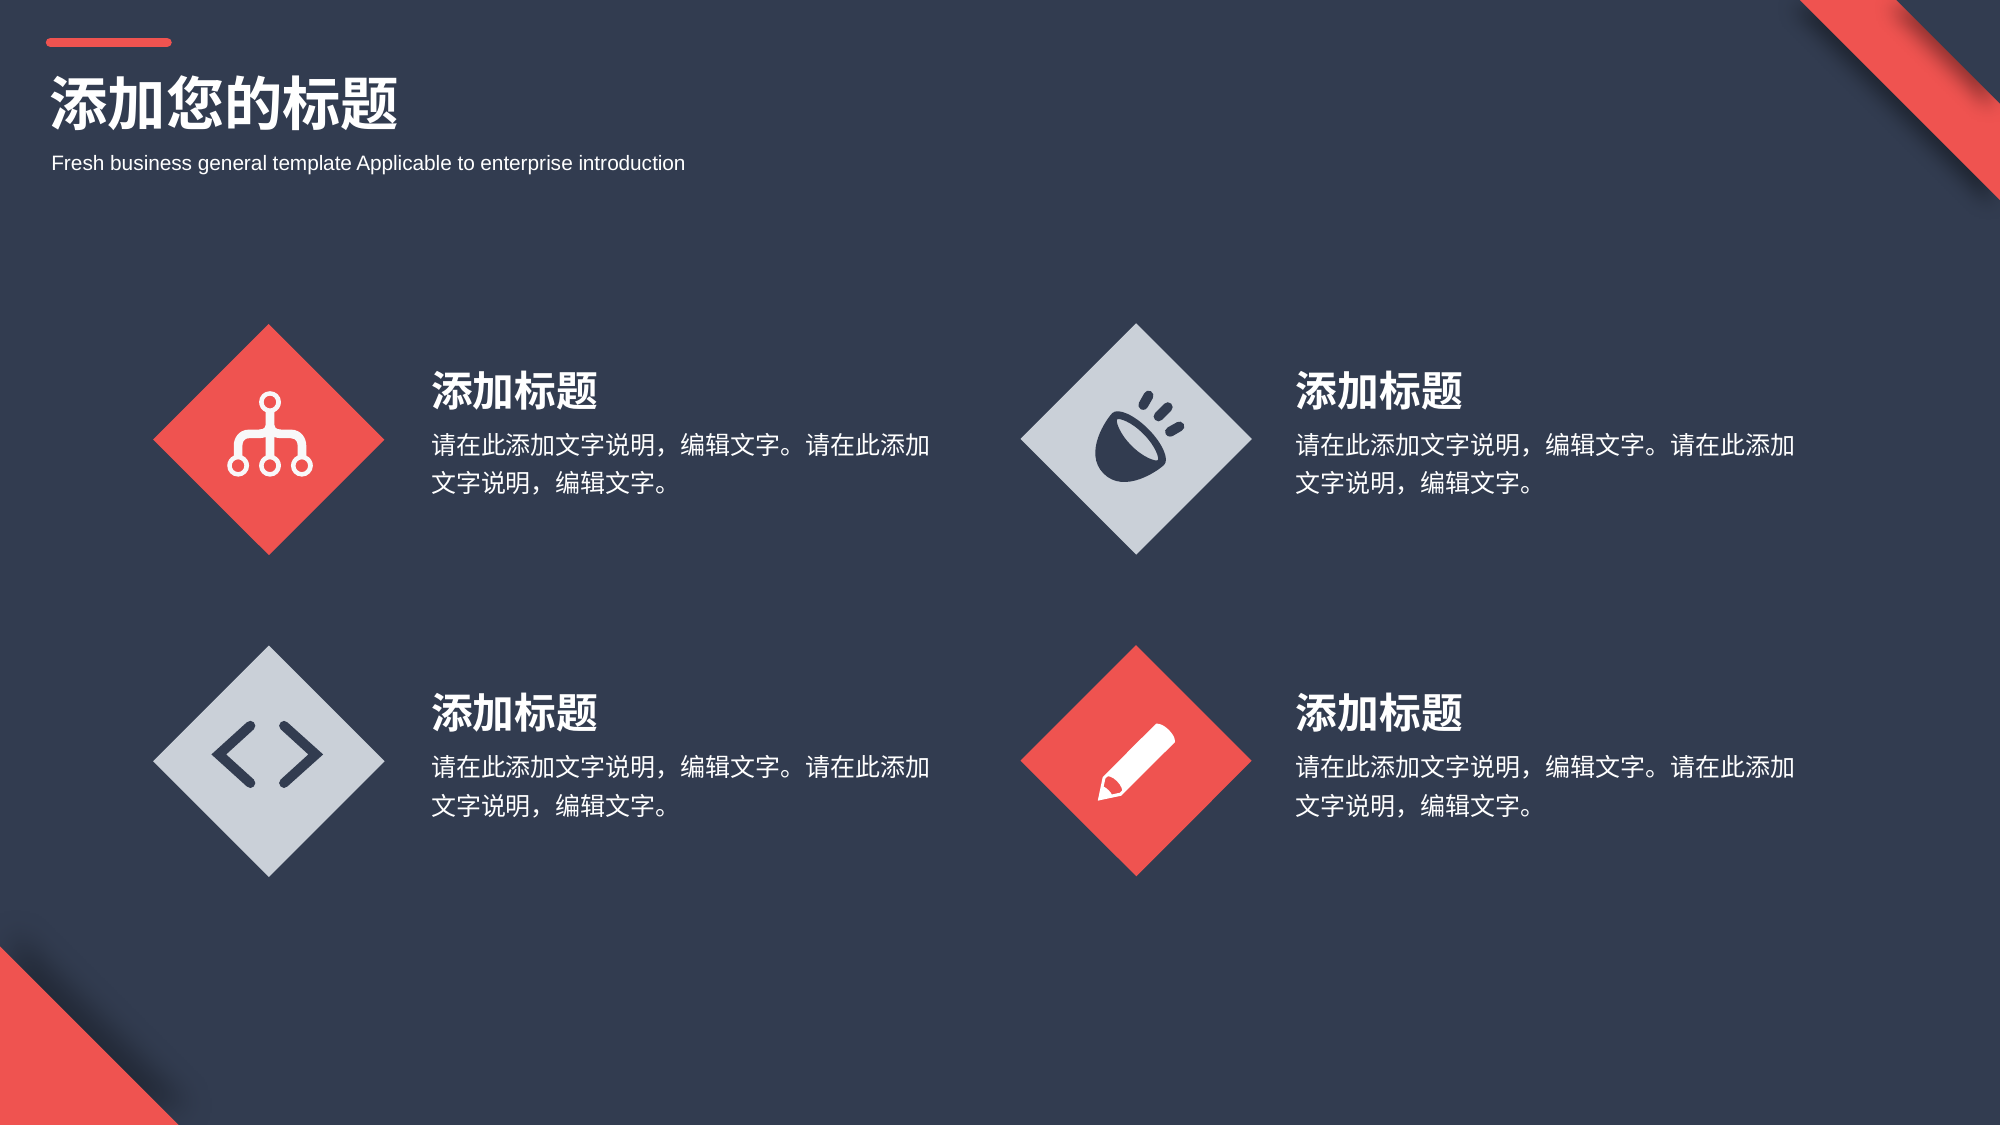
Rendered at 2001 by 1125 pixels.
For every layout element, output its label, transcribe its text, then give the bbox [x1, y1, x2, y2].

text_box [279, 720, 324, 789]
text_box 请在此添加文字说明，编辑文字。请在此添加文字说明，编辑文字。 [416, 735, 951, 828]
text_box [0, 944, 181, 1125]
text_box 请在此添加文字说明，编辑文字。请在此添加文字说明，编辑文字。 [1281, 735, 1816, 828]
text_box 添加标题 [1281, 679, 1566, 735]
text_box [227, 391, 313, 477]
text_box [1020, 323, 1252, 555]
text_box [153, 645, 385, 878]
text_box 添加标题 [416, 357, 701, 412]
text_box [1894, 0, 2000, 106]
text_box 添加标题 [1281, 357, 1566, 412]
text_box [1138, 390, 1154, 410]
text_box [211, 720, 256, 789]
text_box [153, 323, 385, 556]
text_box [1097, 723, 1176, 801]
text_box [1020, 645, 1252, 877]
text_box Fresh business general template Applicable to enterprise introduction [36, 142, 701, 182]
text_box 添加您的标题 [34, 59, 414, 145]
text_box [1095, 411, 1166, 482]
text_box [1165, 421, 1185, 437]
text_box 请在此添加文字说明，编辑文字。请在此添加文字说明，编辑文字。 [1281, 412, 1816, 506]
text_box 请在此添加文字说明，编辑文字。请在此添加文字说明，编辑文字。 [416, 412, 951, 506]
text_box [1798, 0, 2000, 202]
text_box 添加标题 [416, 679, 701, 735]
text_box [1153, 402, 1173, 422]
